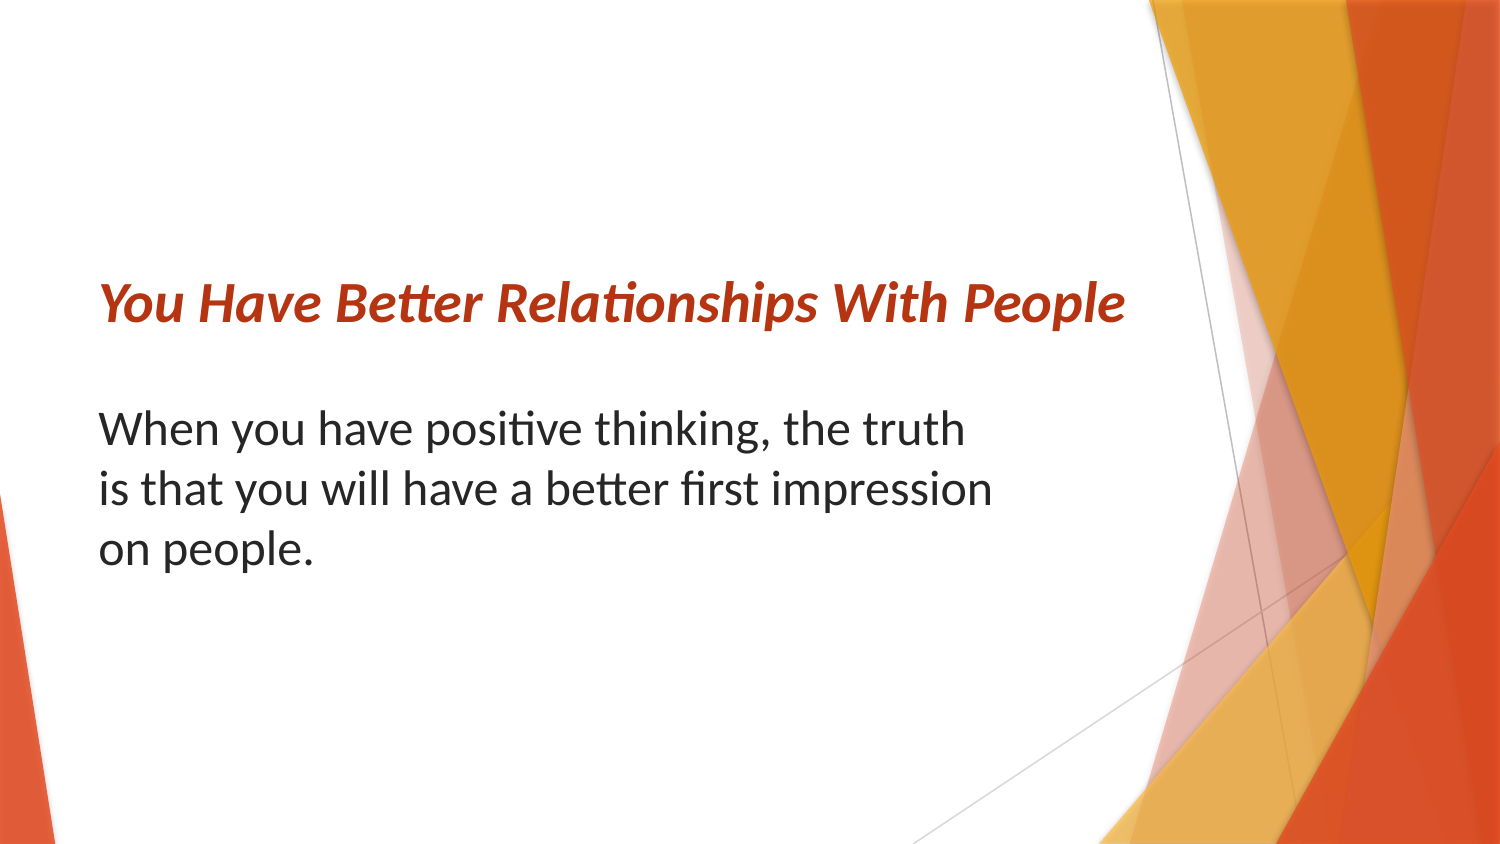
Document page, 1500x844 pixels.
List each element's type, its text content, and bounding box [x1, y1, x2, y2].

title You Have Better Relationships With People [83, 256, 1211, 356]
list When you have positive thinking, the truth is that you will have a better first impression on people. [83, 388, 1010, 647]
